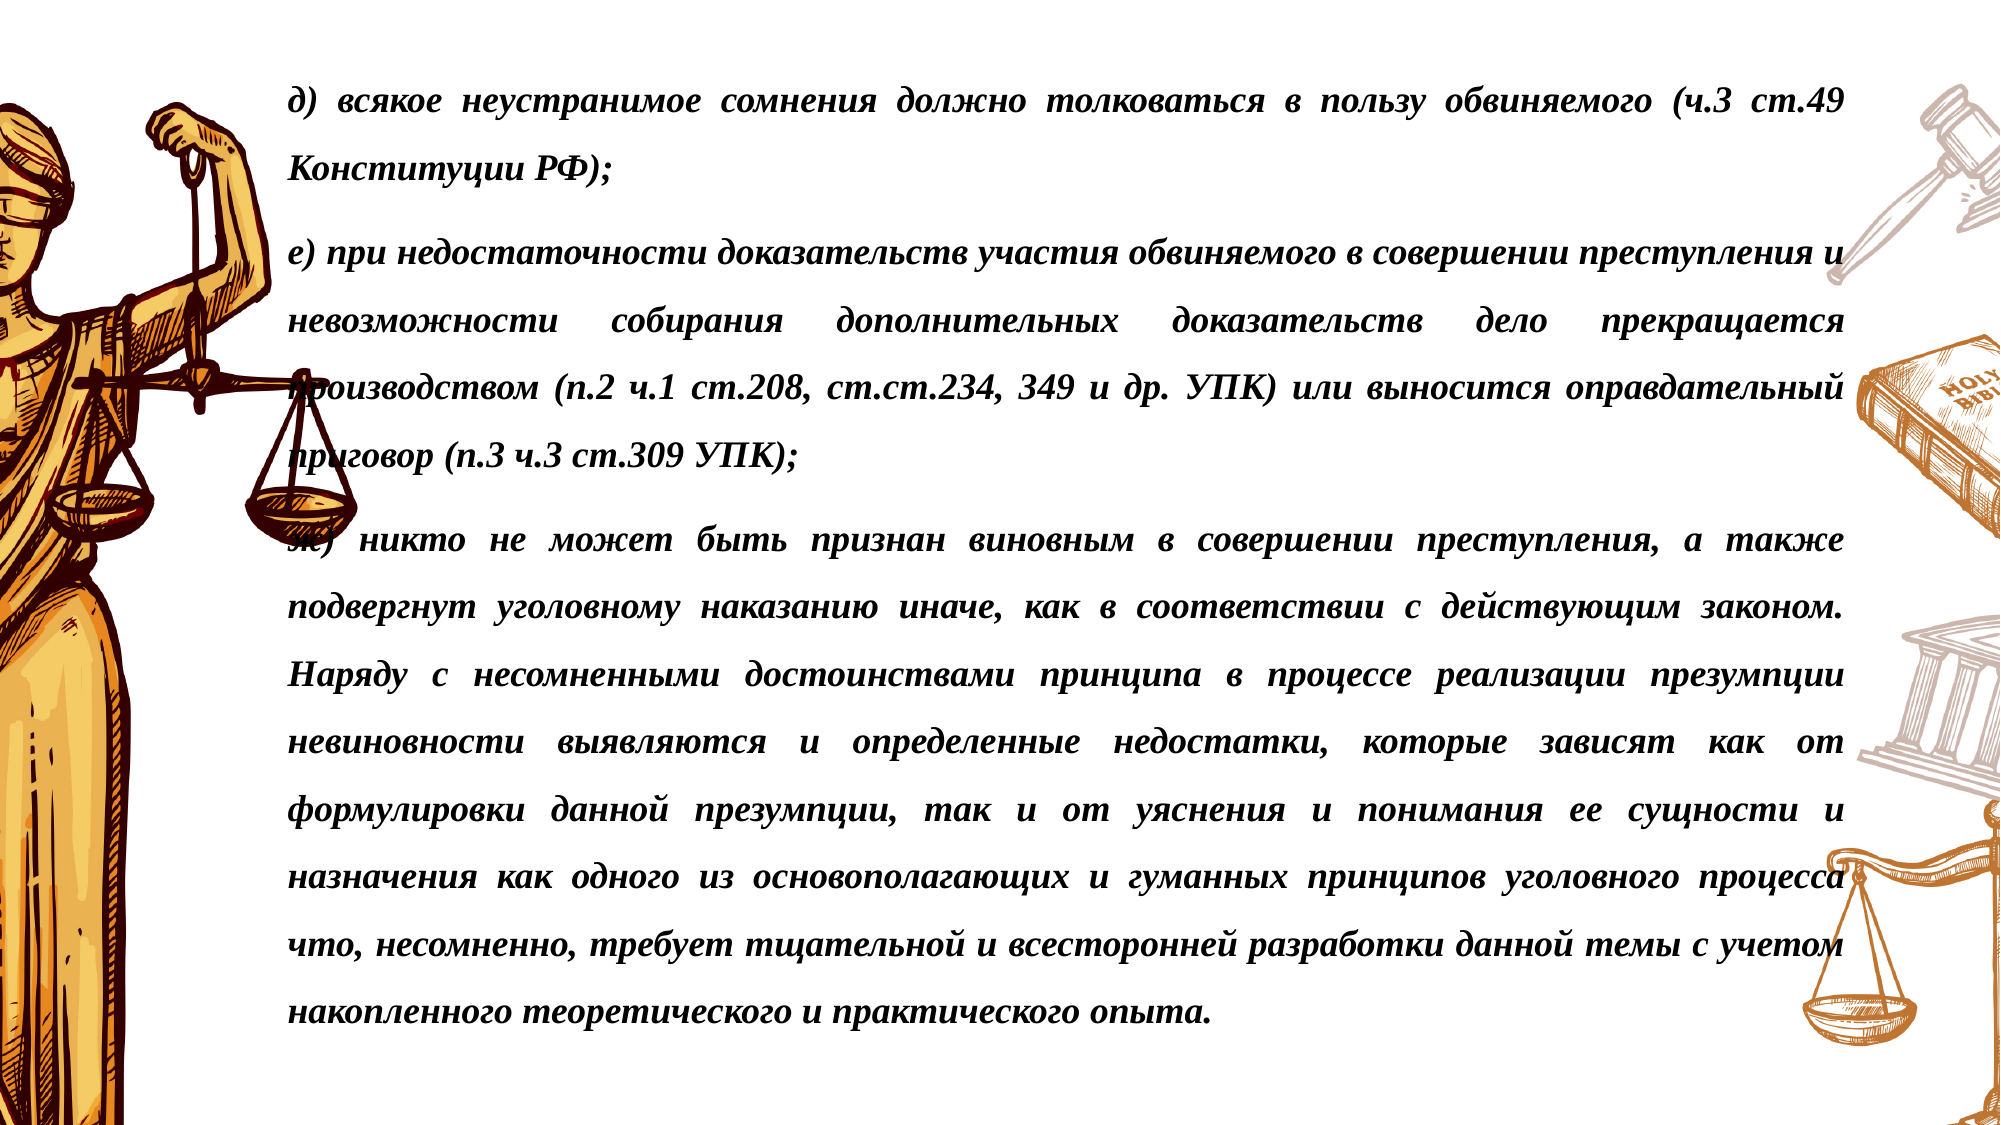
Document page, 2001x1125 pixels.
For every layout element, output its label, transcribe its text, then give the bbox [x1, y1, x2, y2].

text_box д) всякое неустранимое сомнения должно толковаться в пользу обвиняемого (ч.3 ст.49 Конституции РФ); е) при недостаточности доказательств участия обвиняемого в совершении преступления и невозможности собирания дополнительных доказательств дело прекращается производством (п.2 ч.1 ст.208, ст.ст.234, 349 и др. УПК) или выносится оправдательный приговор (п.3 ч.3 ст.309 УПК); ж) никто не может быть признан виновным в совершении преступления, а также подвергнут уголовному наказанию иначе, как в соответствии с действующим законом. Наряду с несомненными достоинствами принципа в процессе реализации презумпции невиновности выявляются и определенные недостатки, которые зависят как от формулировки данной презумпции, так и от уяснения и понимания ее сущности и назначения как одного из основополагающих и гуманных принципов уголовного процесса что, несомненно, требует тщательной и всесторонней разработки данной темы с учетом накопленного теоретического и практического опыта. [272, 45, 1861, 1039]
picture [0, 1, 2000, 1125]
